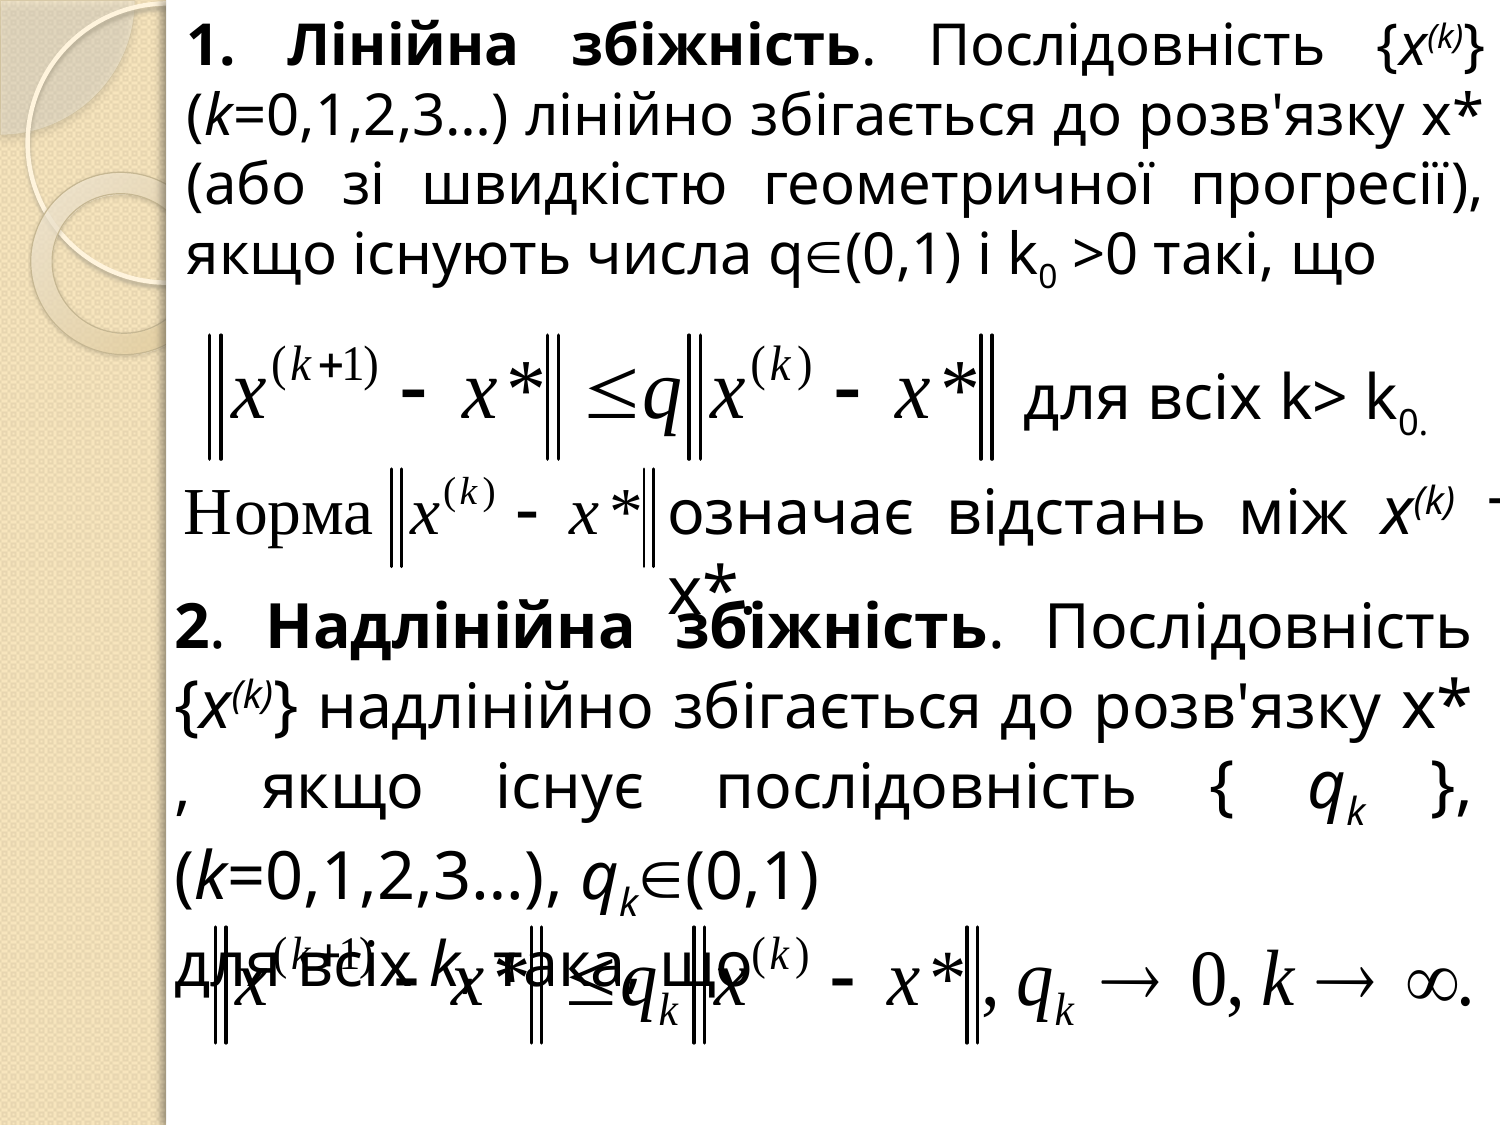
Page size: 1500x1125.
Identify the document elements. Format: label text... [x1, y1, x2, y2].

text_box для всіх k> k0. [1021, 349, 1444, 450]
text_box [172, 455, 670, 580]
list 1. Лінійна збіжність. Послідовність {x(k)} (k=0,1,2,3…) лінійно збігається до розв'язку х* (або зі швидкістю геометричної прогресії), якщо існують числа q(0,1) і k0 >0 такі, що [159, 1, 1500, 445]
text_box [201, 911, 1484, 1059]
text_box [194, 318, 1014, 476]
text_box означає відстань між x(k) та х*. [678, 460, 1500, 636]
text_box 2. Надлінійна збіжність. Послідовність {x(k)} надлінійно збігається до розв'язку х* , якщо існує послідовність { qk },(k=0,1,2,3…), qk(0,1) для всіх k, така, що [159, 574, 1489, 1006]
